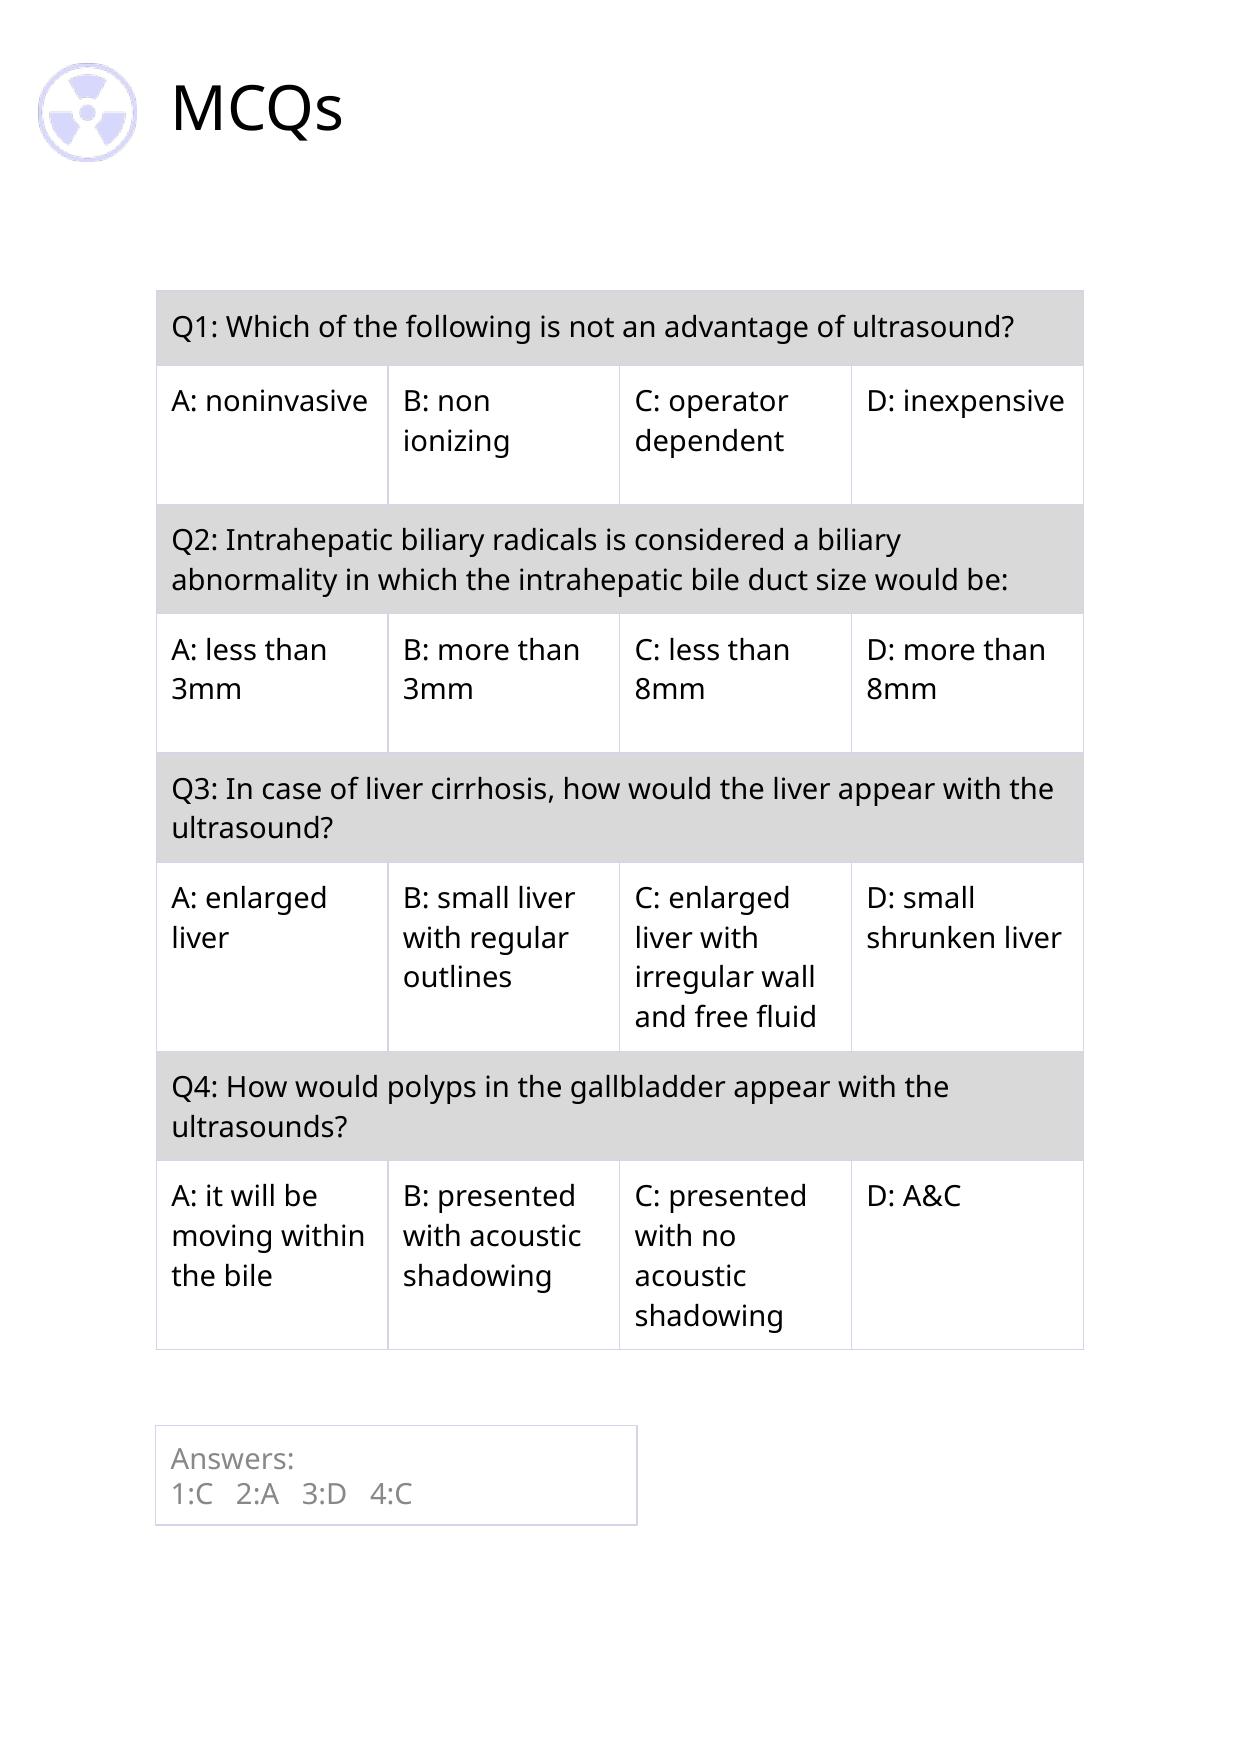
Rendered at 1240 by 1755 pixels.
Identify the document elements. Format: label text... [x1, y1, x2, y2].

table_cell B: non ionizing [389, 366, 619, 504]
table_cell A: less than 3mm [157, 614, 387, 752]
table_cell Q3: In case of liver cirrhosis, how would the liver appear with the ultrasound? [157, 754, 1083, 862]
table_cell C: operator dependent [620, 366, 851, 504]
table_cell D: inexpensive [852, 366, 1083, 504]
table_header Q1: Which of the following is not an advantage of ultrasound? [157, 292, 1083, 365]
table_cell D: A&C [852, 1161, 1083, 1349]
table_cell B: presented with acoustic shadowing [389, 1161, 619, 1349]
picture [37, 62, 138, 163]
table_cell B: small liver with regular outlines [389, 863, 619, 1051]
table_cell B: more than 3mm [389, 614, 619, 752]
table_cell C: enlarged liver with irregular wall and free fluid [620, 863, 851, 1051]
text_box Answers: 1:C 2:A 3:D 4:C [155, 1425, 637, 1525]
table_cell Q4: How would polyps in the gallbladder appear with the ultrasounds? [157, 1052, 1083, 1160]
table_cell D: small shrunken liver [852, 863, 1083, 1051]
table_cell Q2: Intrahepatic biliary radicals is considered a biliary abnormality in which the intrahepatic bile duct size would be: [157, 505, 1083, 613]
table_cell A: noninvasive [157, 366, 387, 504]
table_cell A: it will be moving within the bile [157, 1161, 387, 1349]
table_cell C: less than 8mm [620, 614, 851, 752]
table_cell C: presented with no acoustic shadowing [620, 1161, 851, 1349]
text_box MCQs [155, 53, 444, 140]
table_cell D: more than 8mm [852, 614, 1083, 752]
table_cell A: enlarged liver [157, 863, 387, 1051]
